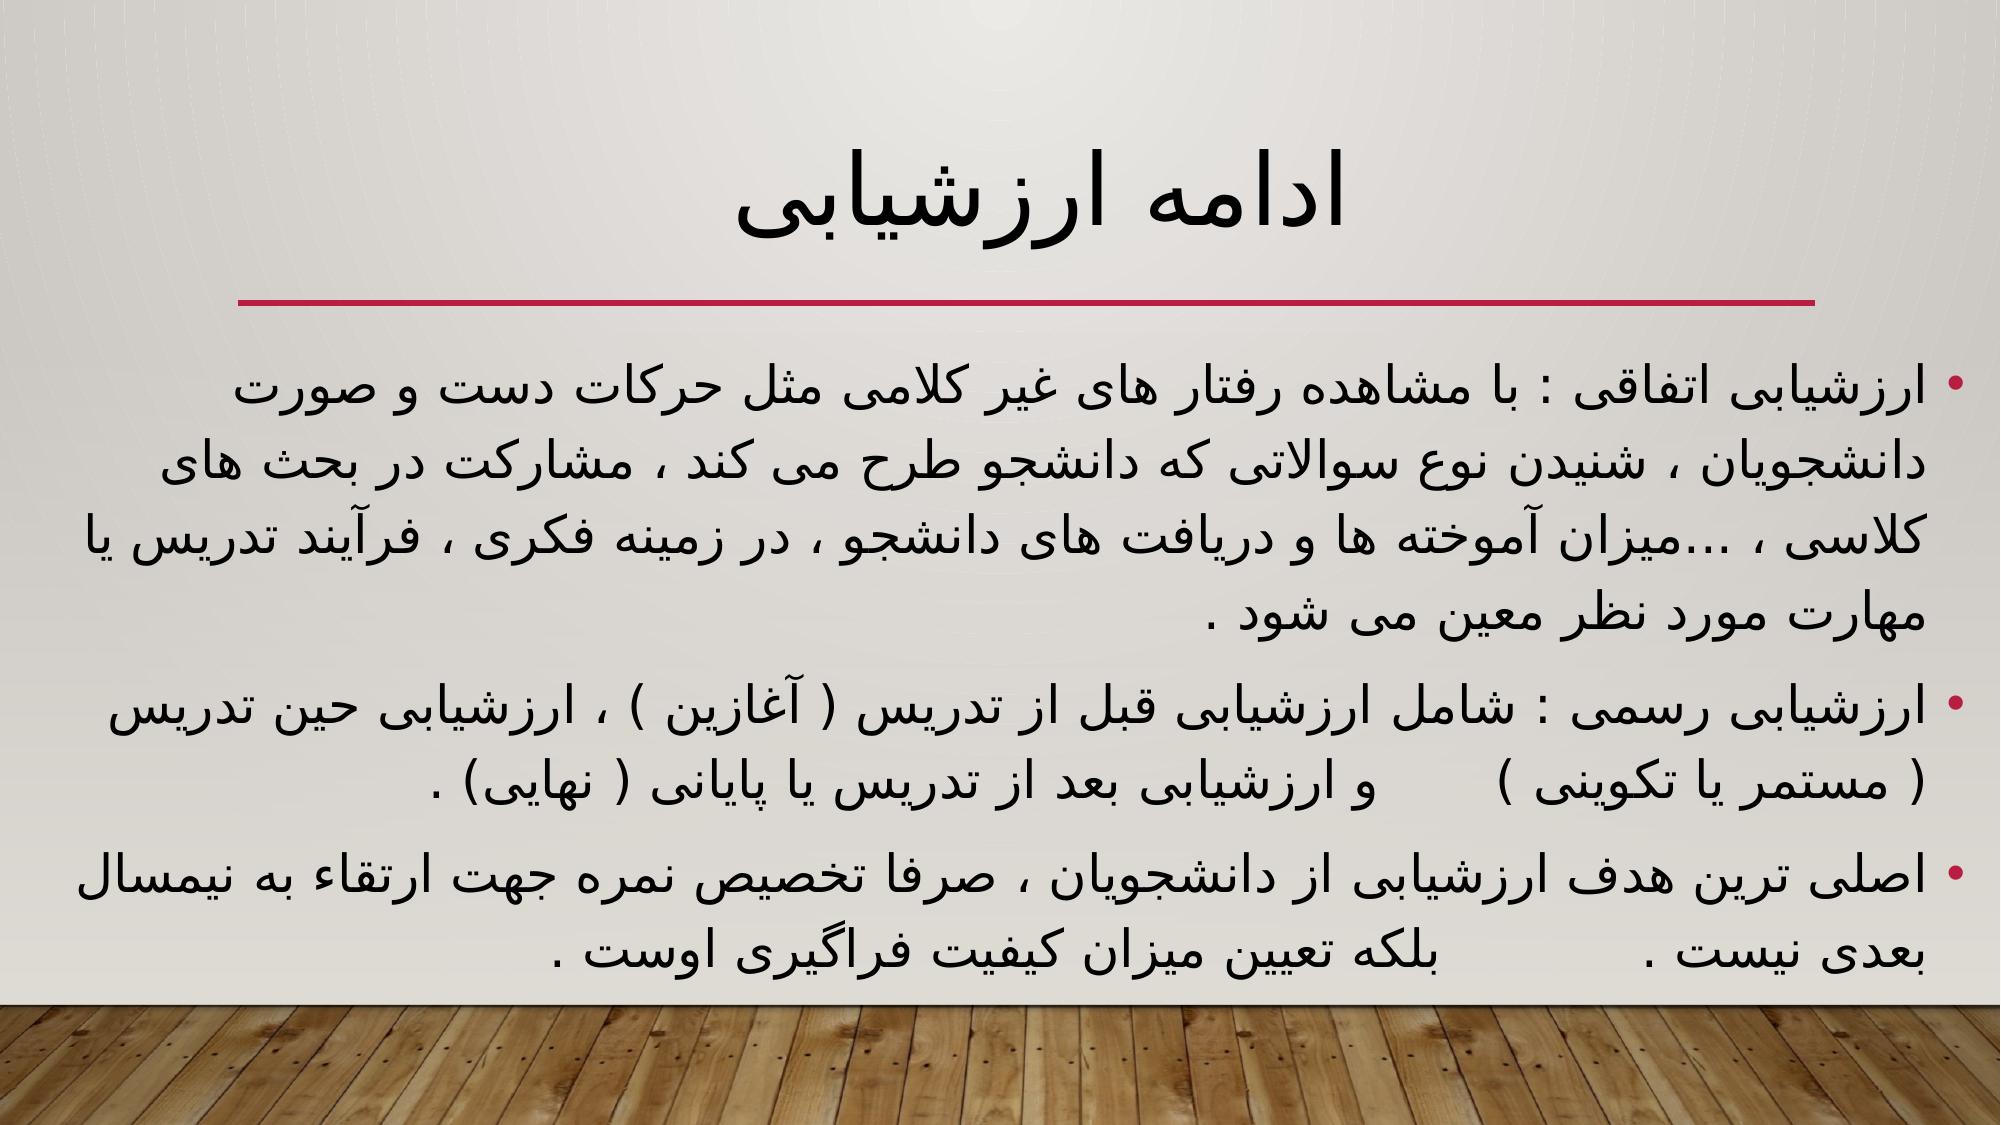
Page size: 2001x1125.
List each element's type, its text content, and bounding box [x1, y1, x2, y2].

list ارزشیابی اتفاقی : با مشاهده رفتار های غیر کلامی مثل حرکات دست و صورت دانشجویان ، شنیدن نوع سوالاتی که دانشجو طرح می کند ، مشارکت در بحث های کلاسی ، ...میزان آموخته ها و دریافت های دانشجو ، در زمینه فکری ، فرآیند تدریس یا مهارت مورد نظر معین می شود . ارزشیابی رسمی : شامل ارزشیابی قبل از تدریس ( آغازین ) ، ارزشیابی حین تدریس ( مستمر یا تکوینی ) و ارزشیابی بعد از تدریس یا پایانی ( نهایی) . اصلی ترین هدف ارزشیابی از دانشجویان ، صرفا تخصیص نمره جهت ارتقاء به نیمسال بعدی نیست . بلکه تعیین میزان کیفیت فراگیری اوست . [0, 330, 1979, 993]
title ادامه ارزشیابی [238, 131, 1814, 305]
picture [0, 1005, 2000, 1125]
